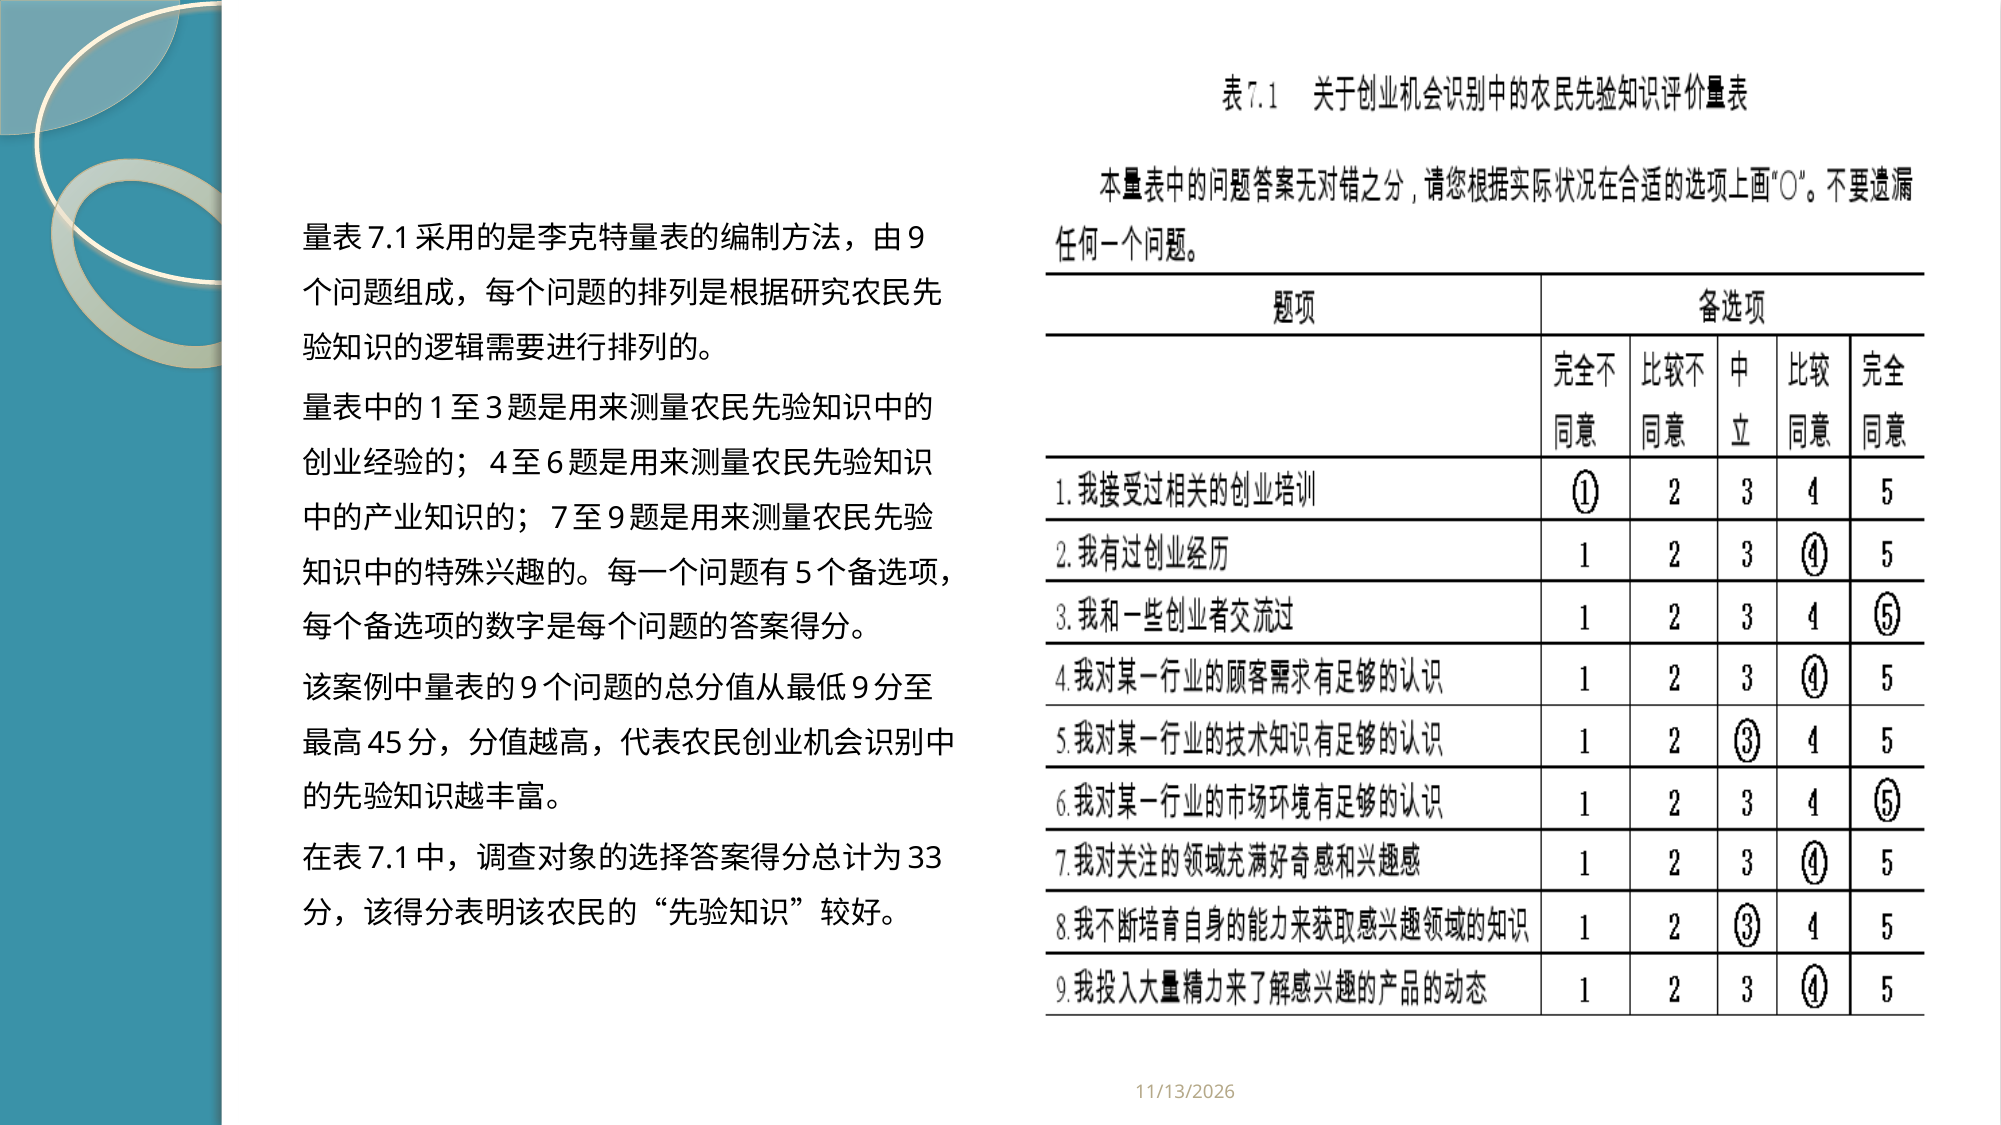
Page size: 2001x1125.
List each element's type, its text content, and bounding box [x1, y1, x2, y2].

list 量表7.1采用的是李克特量表的编制方法，由9个问题组成，每个问题的排列是根据研究农民先验知识的逻辑需要进行排列的。 量表中的1至3题是用来测量农民先验知识中的创业经验的；4至6题是用来测量农民先验知识中的产业知识的；7至9题是用来测量农民先验知识中的特殊兴趣的。每一个问题有5个备选项，每个备选项的数字是每个问题的答案得分。 该案例中量表的9个问题的总分值从最低9分至最高45分，分值越高，代表农民创业机会识别中的先验知识越丰富。 在表7.1中，调查对象的选择答案得分总计为33分，该得分表明该农民的“先验知识”较好。 [278, 192, 972, 956]
picture [1045, 44, 1940, 1041]
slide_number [783, 1034, 1250, 1113]
